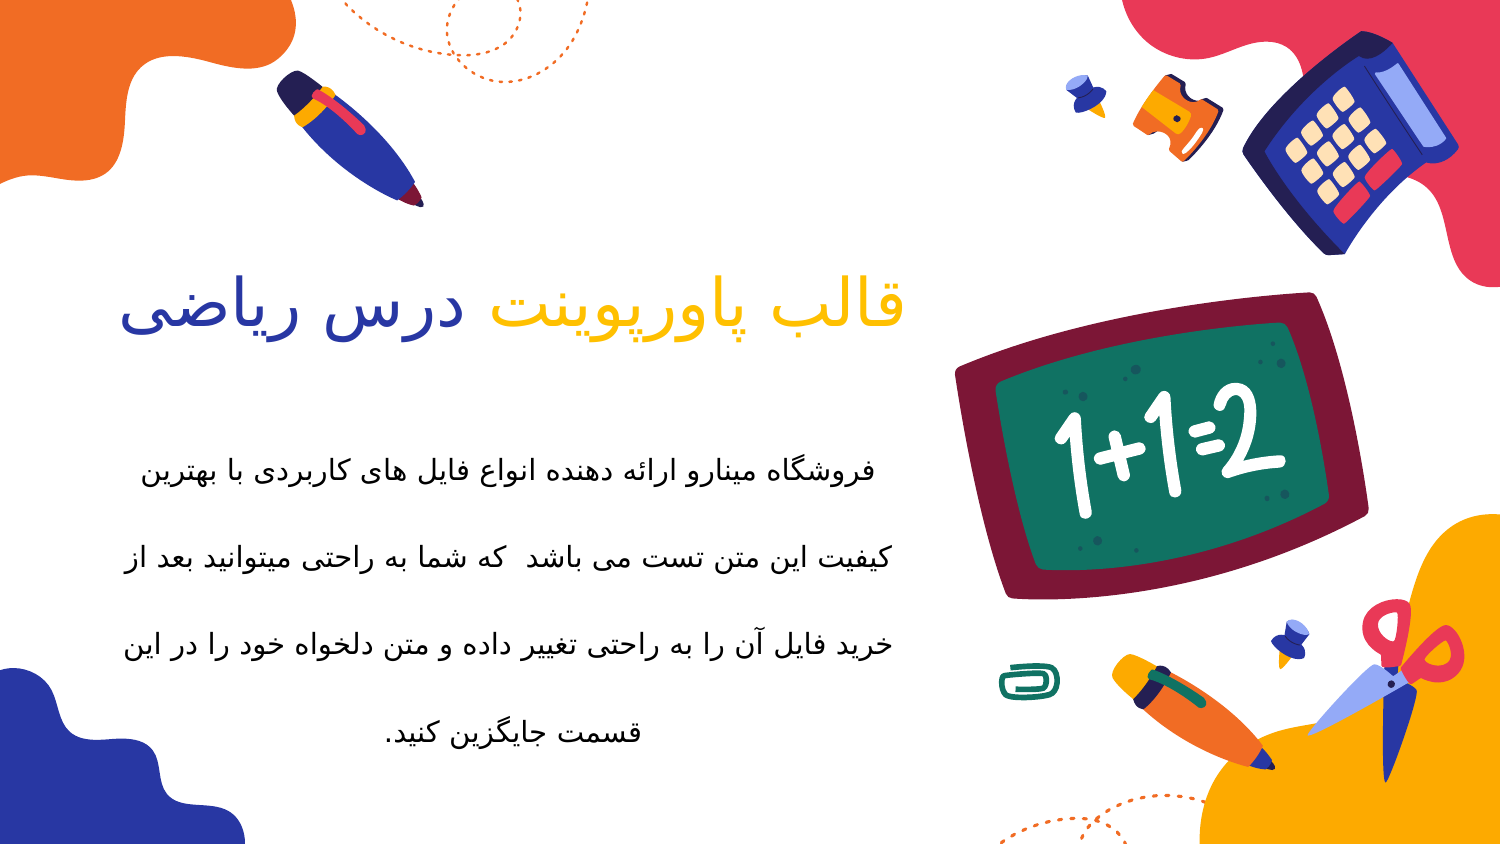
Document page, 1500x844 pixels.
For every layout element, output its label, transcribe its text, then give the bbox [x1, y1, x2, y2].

text_box قالب پاورپوینت درس ریاضی [60, 212, 966, 348]
text_box فروشگاه مینارو ارائه دهنده انواع فایل های کاربردی با بهترین کیفیت این متن تست می باشد که شما به راحتی میتوانید بعد از خرید فایل آن را به راحتی تغییر داده و متن دلخواه خود را در این قسمت جایگزین کنید. [90, 391, 927, 756]
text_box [1270, 619, 1310, 670]
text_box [954, 292, 1370, 600]
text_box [1068, 72, 1108, 123]
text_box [1241, 30, 1460, 256]
text_box [998, 663, 1060, 701]
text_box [1108, 653, 1277, 771]
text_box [266, 79, 435, 196]
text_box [1132, 73, 1225, 162]
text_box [1305, 598, 1474, 783]
